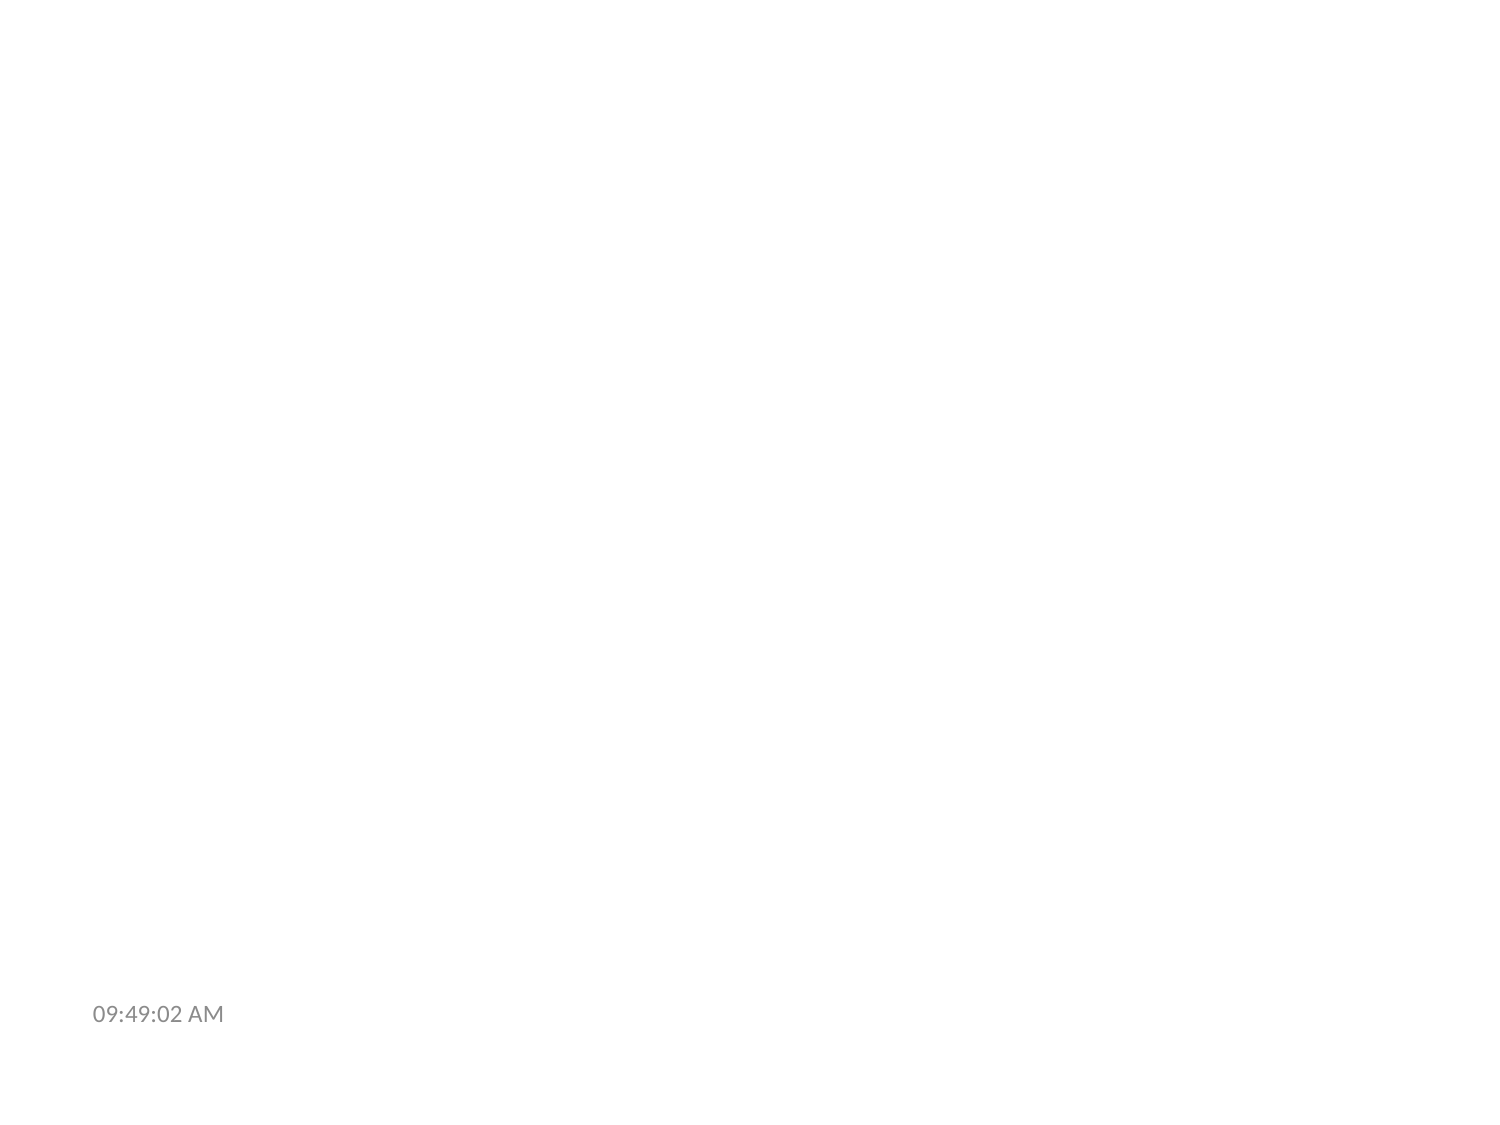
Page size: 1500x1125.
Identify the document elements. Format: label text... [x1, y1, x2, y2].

text_box 3:35:09 PM [77, 982, 428, 1043]
